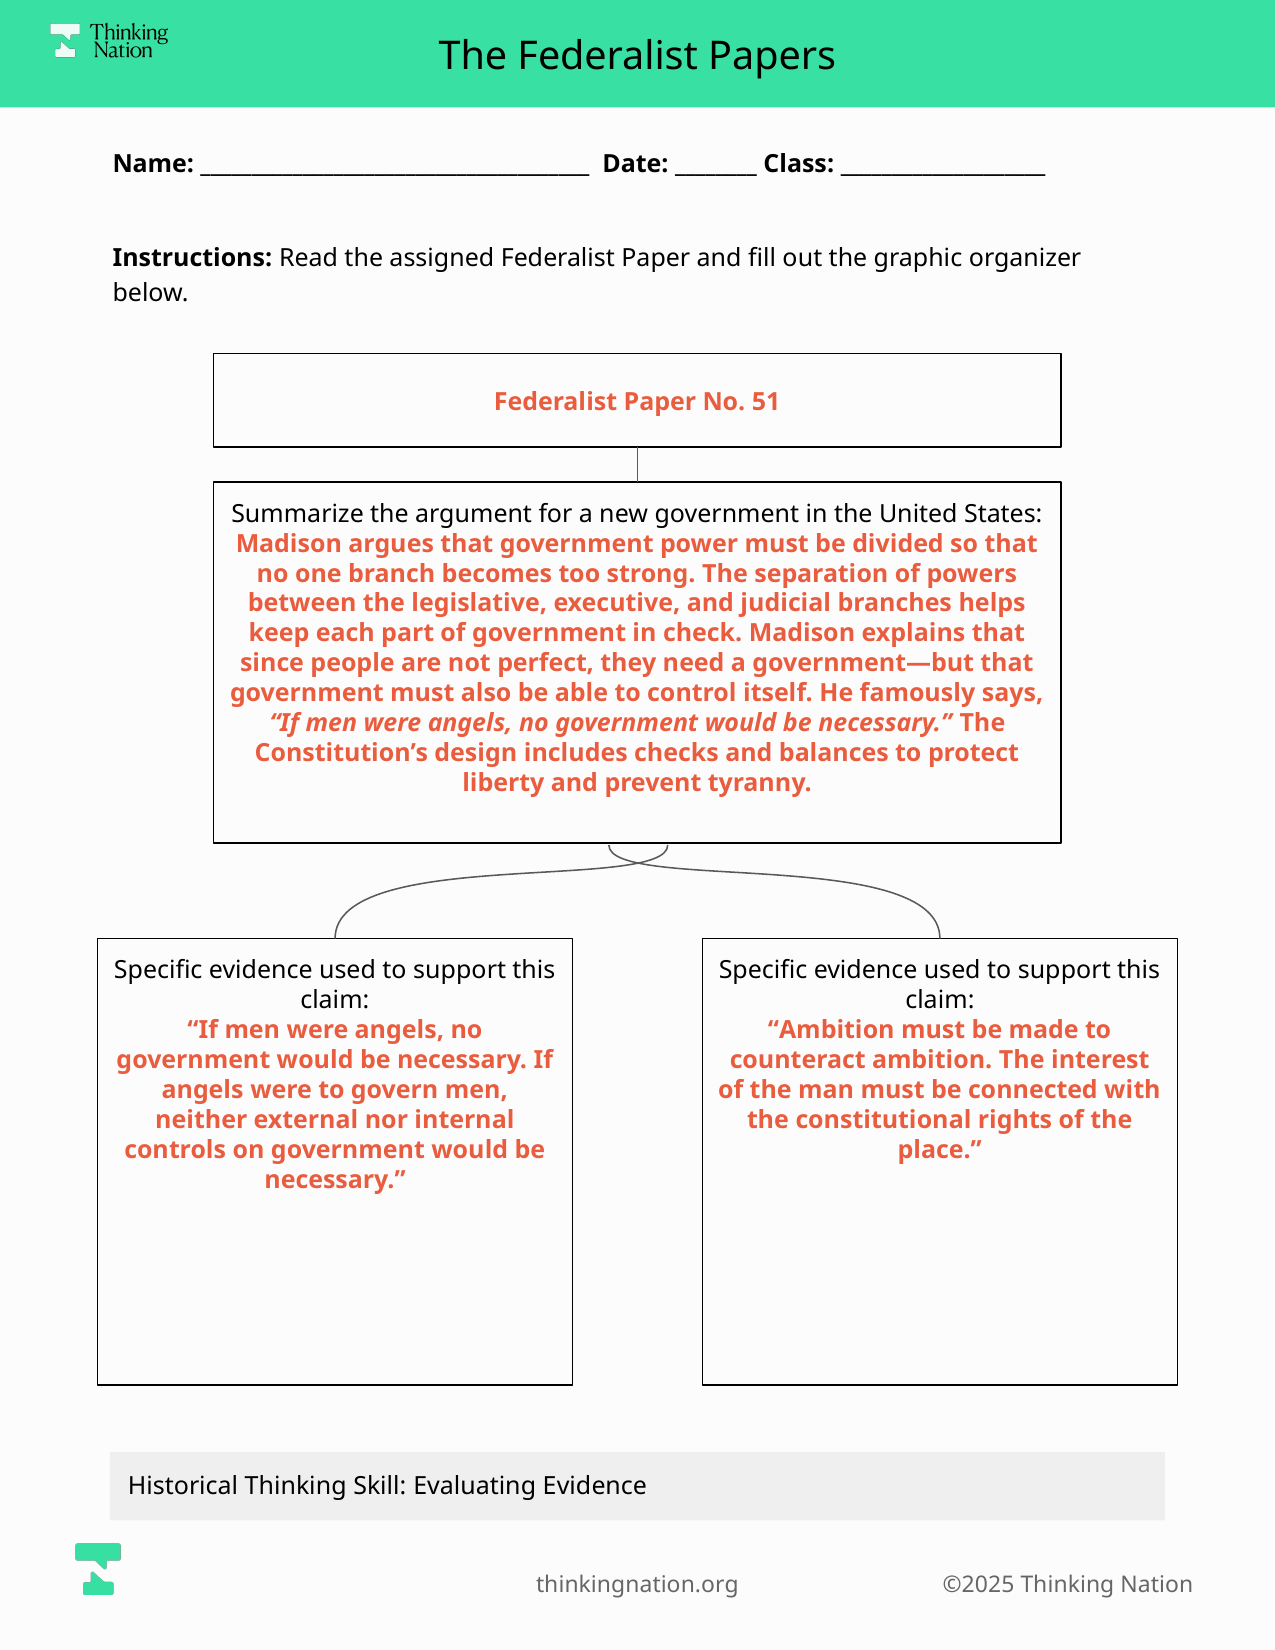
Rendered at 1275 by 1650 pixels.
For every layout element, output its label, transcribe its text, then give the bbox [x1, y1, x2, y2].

text_box The Federalist Papers [0, 0, 1275, 108]
text_box Name: ______________________________________ Date: ________ Class: ____________________ Instructions: Read the assigned Federalist Paper and fill out the graphic organizer below. [97, 132, 1178, 356]
text_box ©2025 Thinking Nation [907, 1553, 1210, 1605]
text_box Specific evidence used to support this claim: “Ambition must be made to counteract ambition. The interest of the man must be connected with the constitutional rights of the place.” [702, 938, 1178, 1385]
text_box Federalist Paper No. 51 [213, 353, 1062, 448]
picture [36, 12, 172, 69]
text_box Specific evidence used to support this claim: “If men were angels, no government would be necessary. If angels were to govern men, neither external nor internal controls on government would be necessary.” [97, 938, 573, 1385]
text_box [669, 844, 941, 939]
text_box thinkingnation.org [486, 1553, 789, 1605]
text_box Summarize the argument for a new government in the United States: Madison argues that government power must be divided so that no one branch becomes too strong. The separation of powers between the legislative, executive, and judicial branches helps keep each part of government in check. Madison explains that since people are not perfect, they need a government—but that government must also be able to control itself. He famously says, “If men were angels, no government would be necessary.” The Constitution’s design includes checks and balances to protect liberty and prevent tyranny. [213, 482, 1062, 844]
picture [62, 1533, 134, 1605]
text_box Historical Thinking Skill: Evaluating Evidence [109, 1451, 1165, 1521]
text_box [334, 844, 668, 939]
